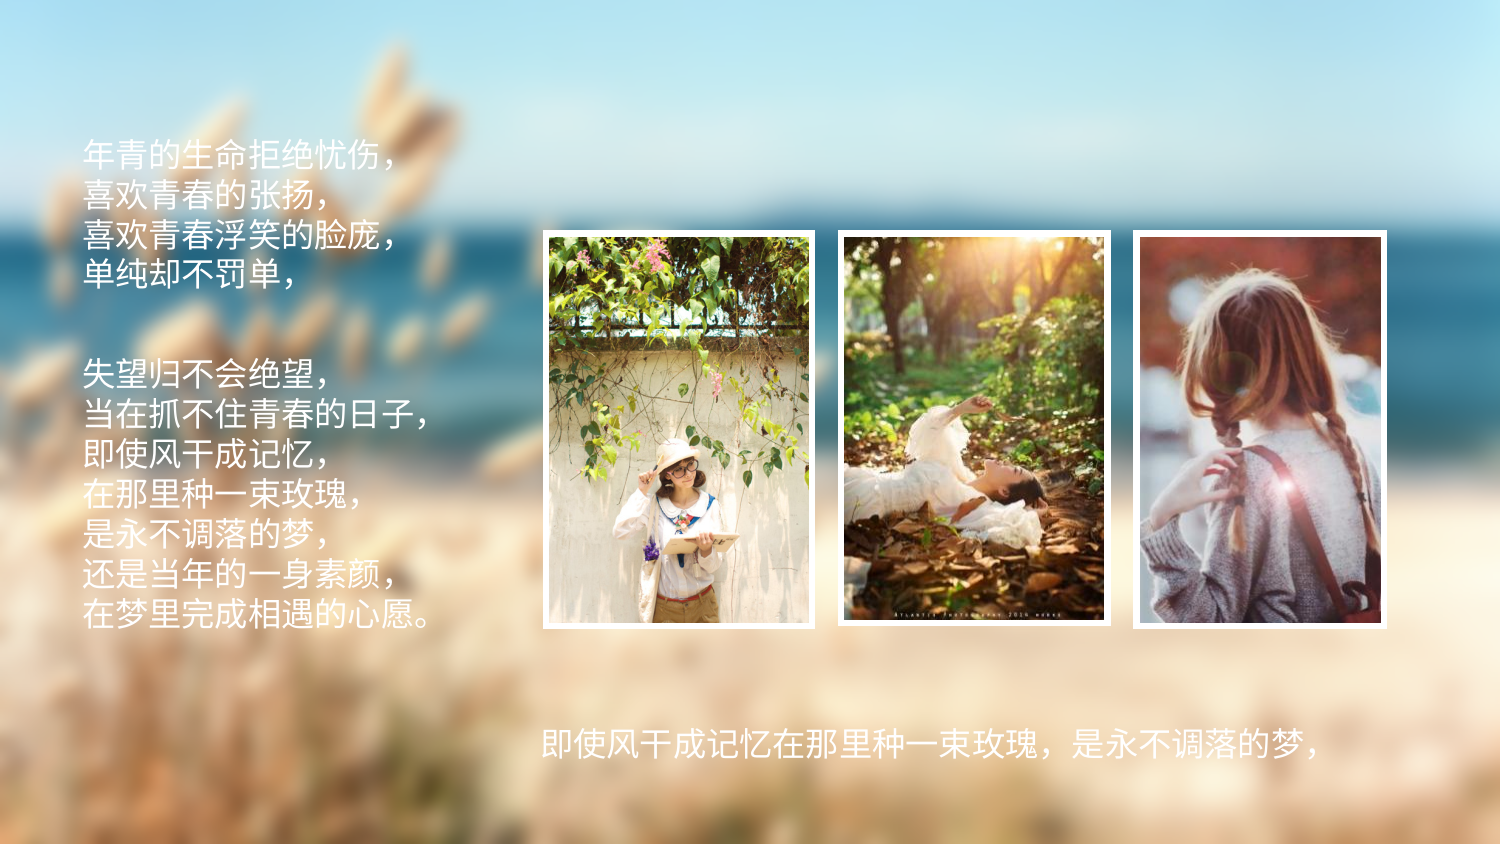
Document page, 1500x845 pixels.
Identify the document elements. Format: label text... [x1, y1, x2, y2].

text_box 即使风干成记忆在那里种一束玫瑰，是永不调落的梦， [525, 715, 1500, 771]
text_box 年青的生命拒绝忧伤， 喜欢青春的张扬， 喜欢青春浮笑的脸庞， 单纯却不罚单， 失望归不会绝望， 当在抓不住青春的日子， 即使风干成记忆， 在那里种一束玫瑰， 是永不调落的梦， 还是当年的一身素颜， 在梦里完成相遇的心愿。 [67, 126, 463, 708]
picture [0, 0, 1500, 844]
